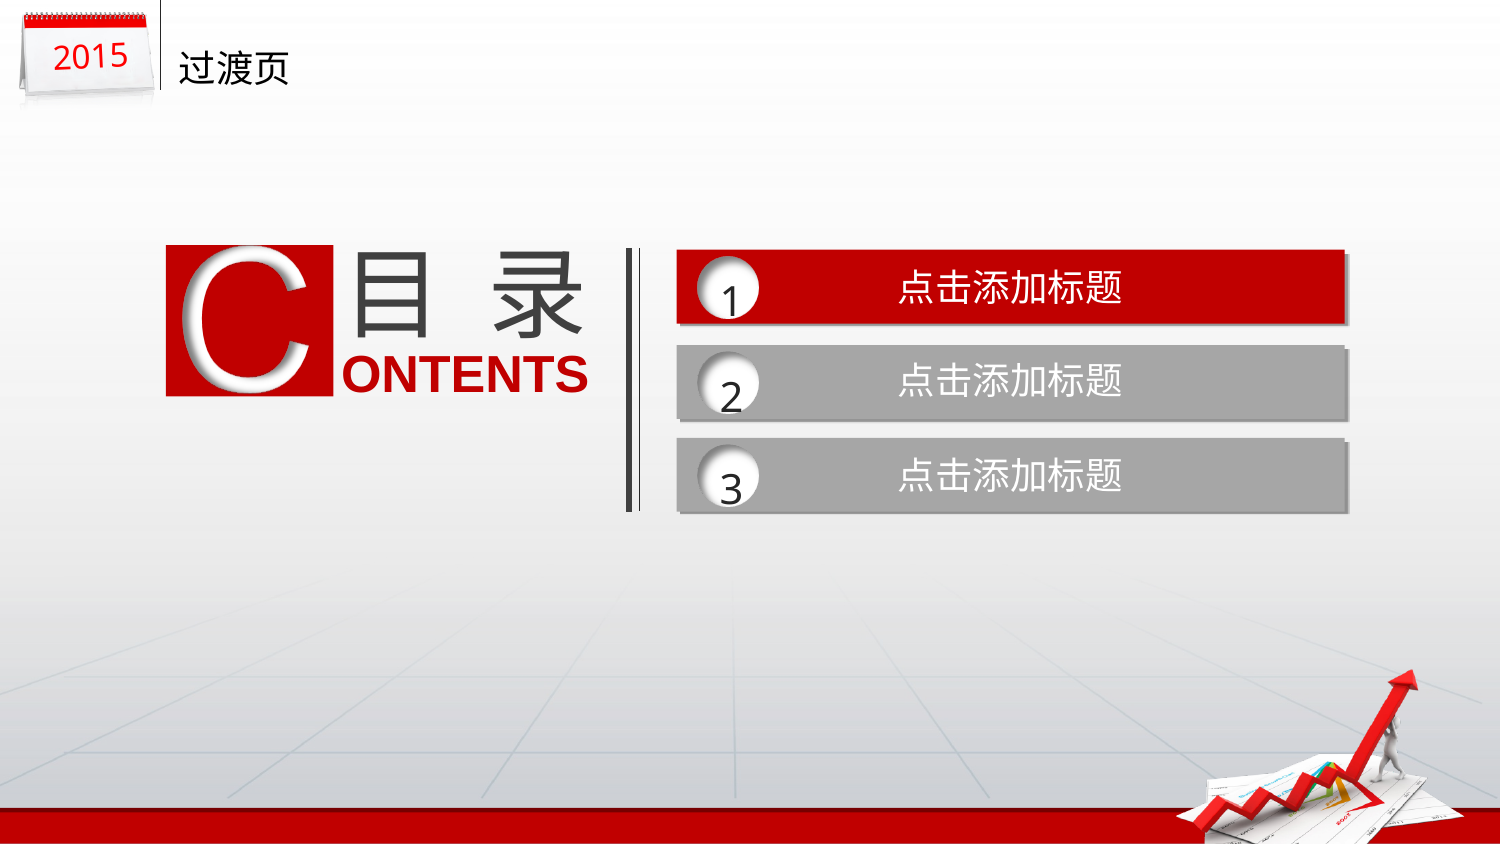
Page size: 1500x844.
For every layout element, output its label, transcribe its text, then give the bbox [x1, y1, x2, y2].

picture [0, 0, 1500, 844]
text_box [676, 338, 1345, 421]
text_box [157, 189, 612, 448]
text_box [0, 0, 166, 132]
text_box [676, 242, 1345, 325]
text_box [629, 247, 640, 512]
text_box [676, 430, 1345, 513]
text_box 过渡页 [166, 37, 396, 97]
